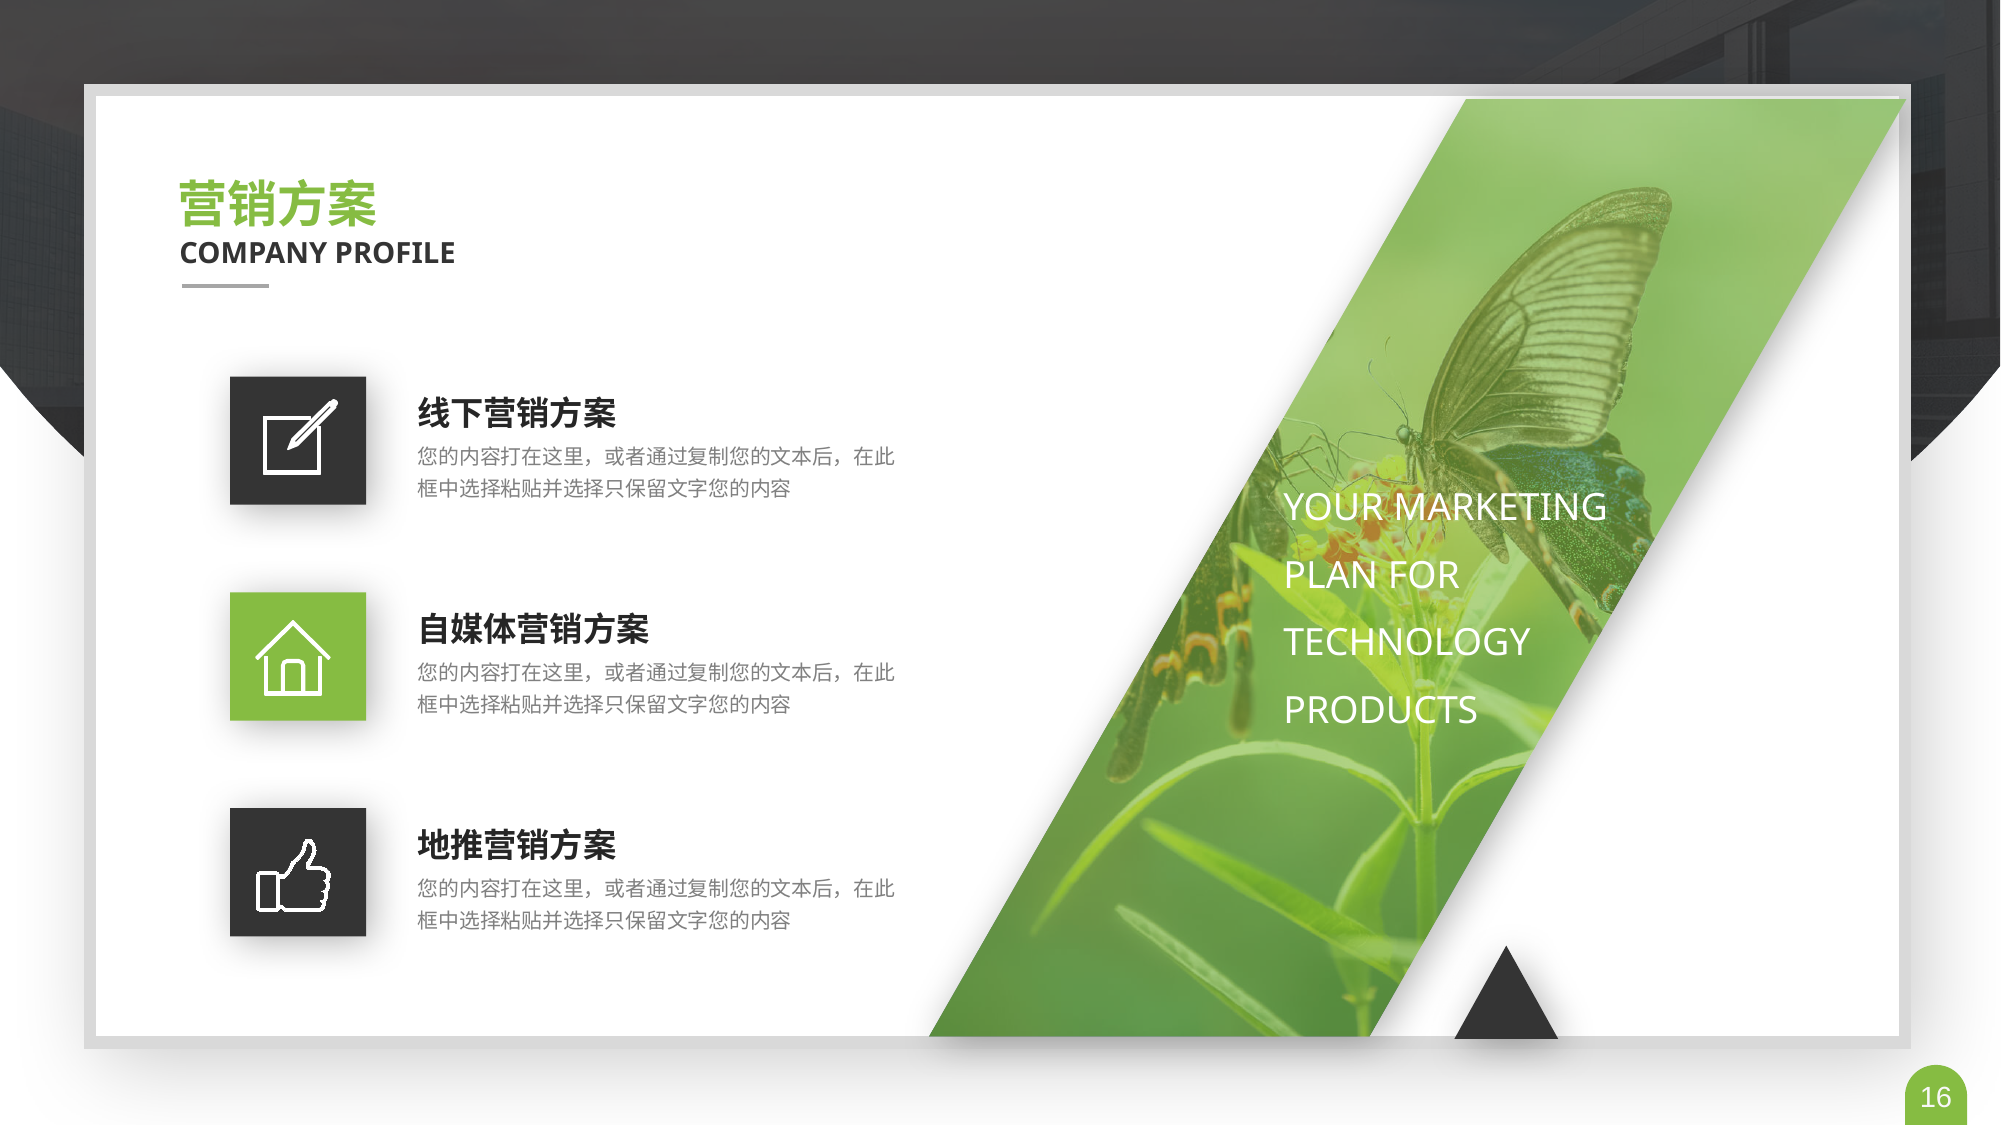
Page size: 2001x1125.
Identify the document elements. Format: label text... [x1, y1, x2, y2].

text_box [230, 372, 901, 505]
text_box [927, 98, 1909, 1038]
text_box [230, 804, 901, 937]
text_box YOUR MARKETING PLAN FOR TECHNOLOGY PRODUCTS [1283, 460, 1657, 731]
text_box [162, 146, 749, 312]
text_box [230, 588, 901, 721]
text_box [1452, 943, 1560, 1040]
